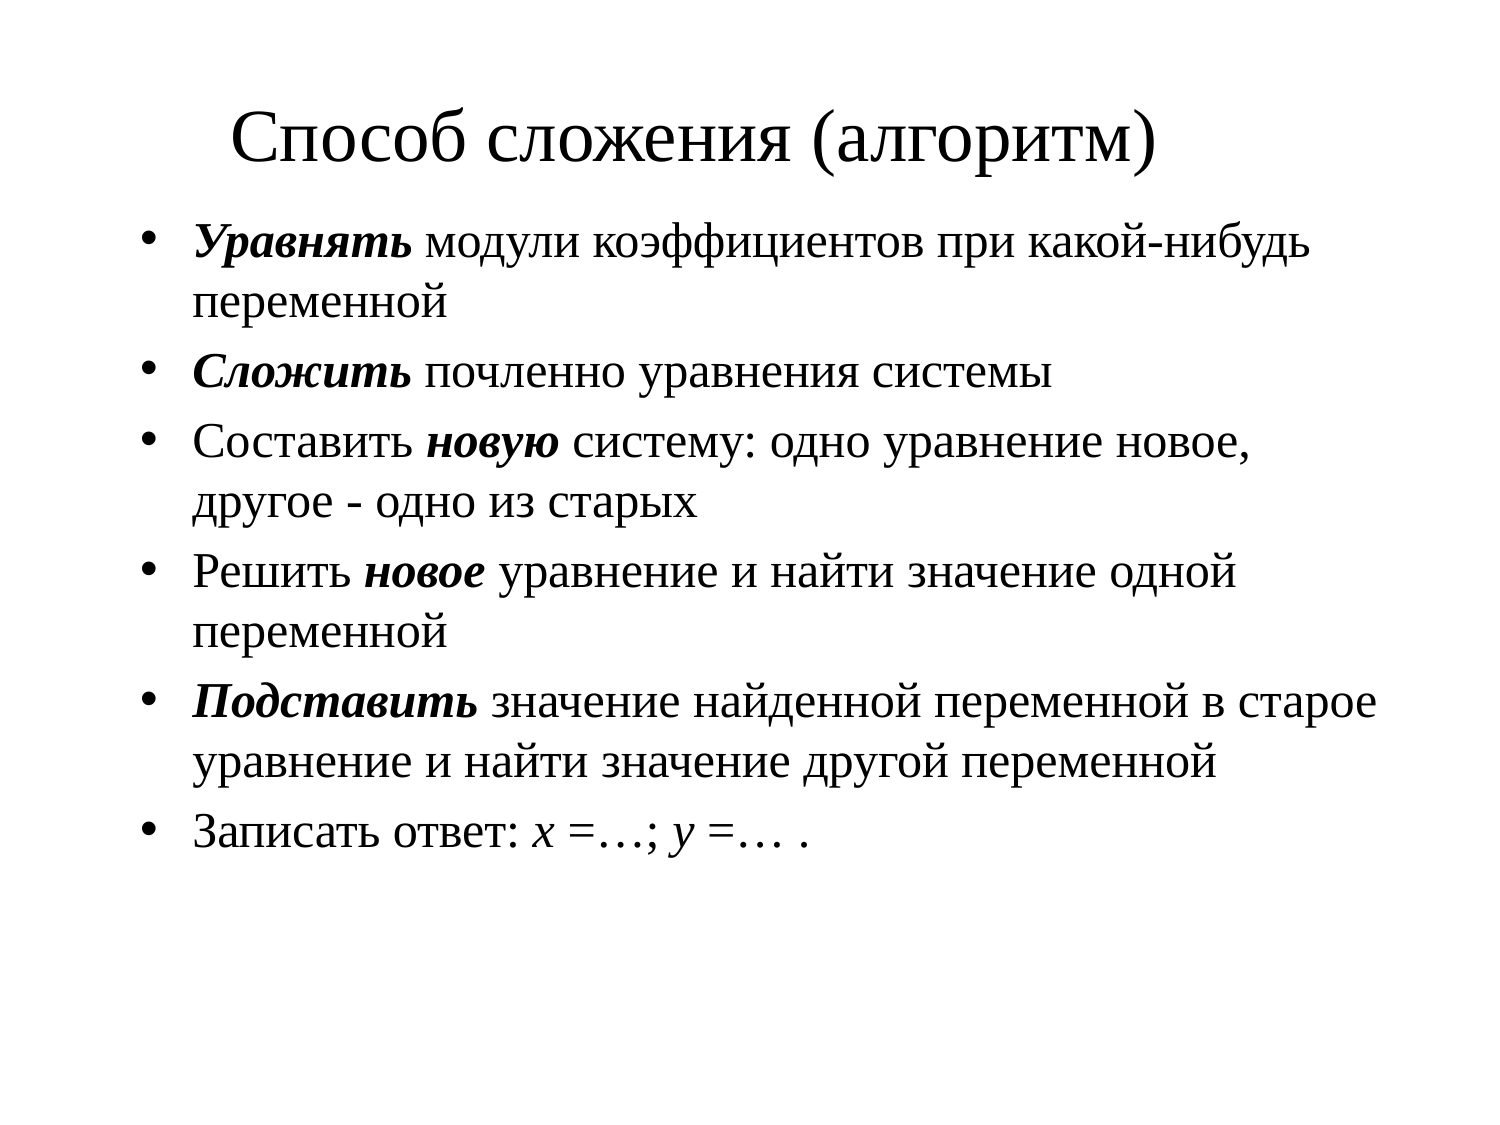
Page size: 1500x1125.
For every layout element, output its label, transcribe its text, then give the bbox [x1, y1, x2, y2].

title Способ сложения (алгоритм) [0, 37, 1388, 225]
list Уравнять модули коэффициентов при какой-нибудь переменной Сложить почленно уравнения системы Составить новую систему: одно уравнение новое, другое - одно из старых Решить новое уравнение и найти значение одной переменной Подставить значение найденной переменной в старое уравнение и найти значение другой переменной Записать ответ: х =…; у =… . [125, 200, 1400, 875]
